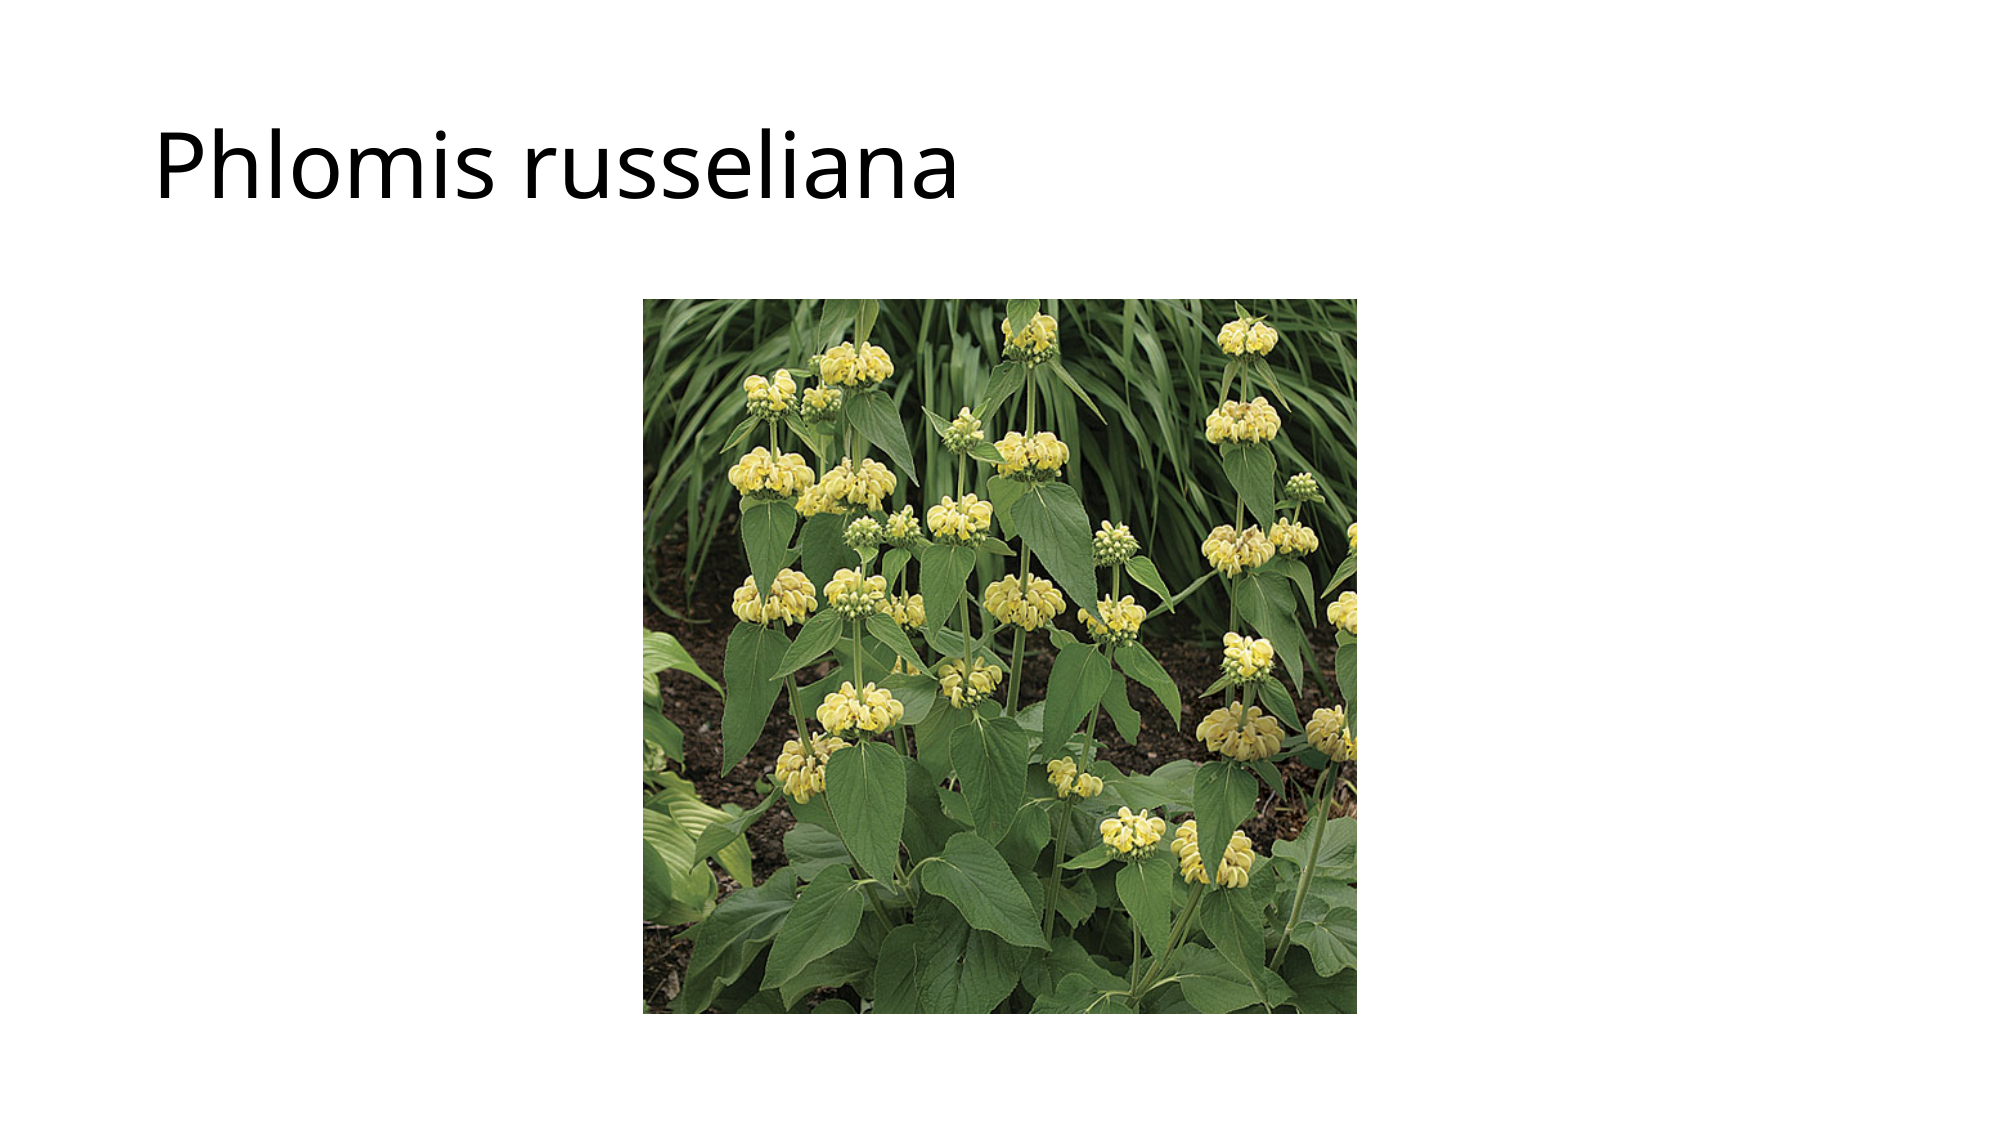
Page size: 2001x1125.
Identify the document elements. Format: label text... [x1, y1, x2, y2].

title Phlomis russeliana [137, 59, 1863, 278]
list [643, 299, 1357, 1014]
